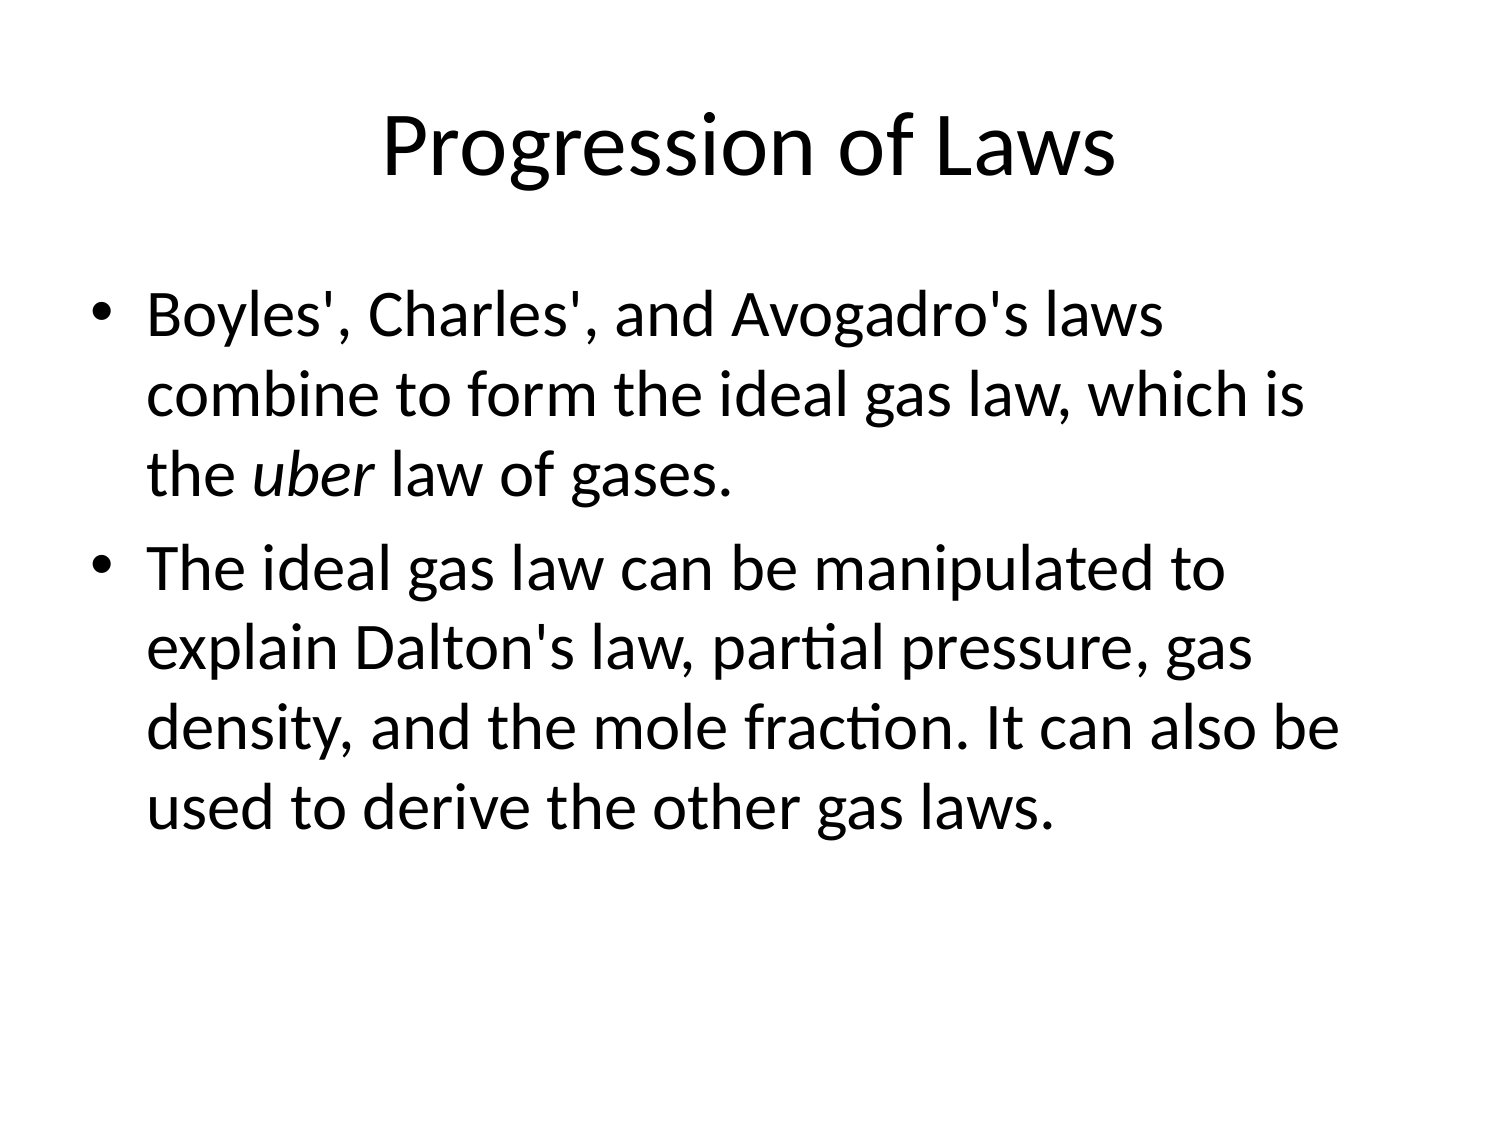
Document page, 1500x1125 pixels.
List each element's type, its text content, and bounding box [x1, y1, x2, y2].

title Progression of Laws [75, 45, 1425, 233]
list Boyles', Charles', and Avogadro's laws combine to form the ideal gas law, which is the uber law of gases. The ideal gas law can be manipulated to explain Dalton's law, partial pressure, gas density, and the mole fraction. It can also be used to derive the other gas laws. [75, 262, 1425, 1005]
